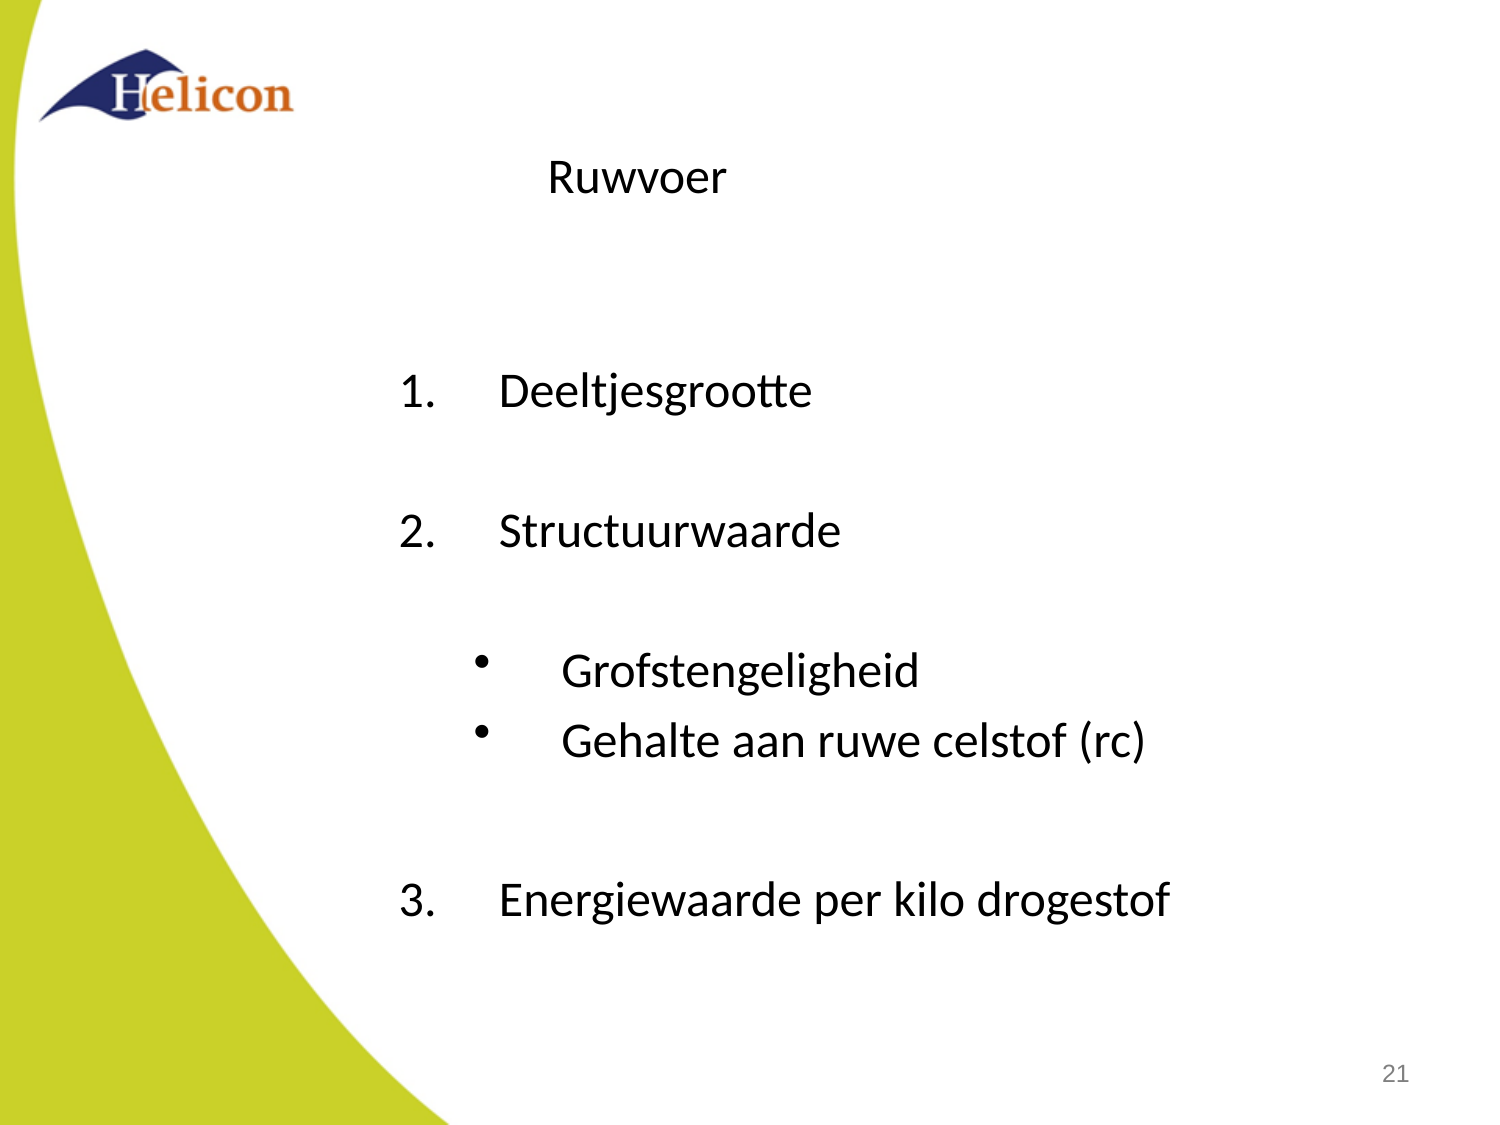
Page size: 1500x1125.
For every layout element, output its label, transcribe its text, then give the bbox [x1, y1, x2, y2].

slide_number 21 [1074, 1042, 1425, 1103]
list Deeltjesgrootte Structuurwaarde Grofstengeligheid Gehalte aan ruwe celstof (rc) Energiewaarde per kilo drogestof [383, 349, 1323, 1025]
picture [0, 0, 1500, 1125]
title Ruwvoer [0, 79, 1276, 268]
